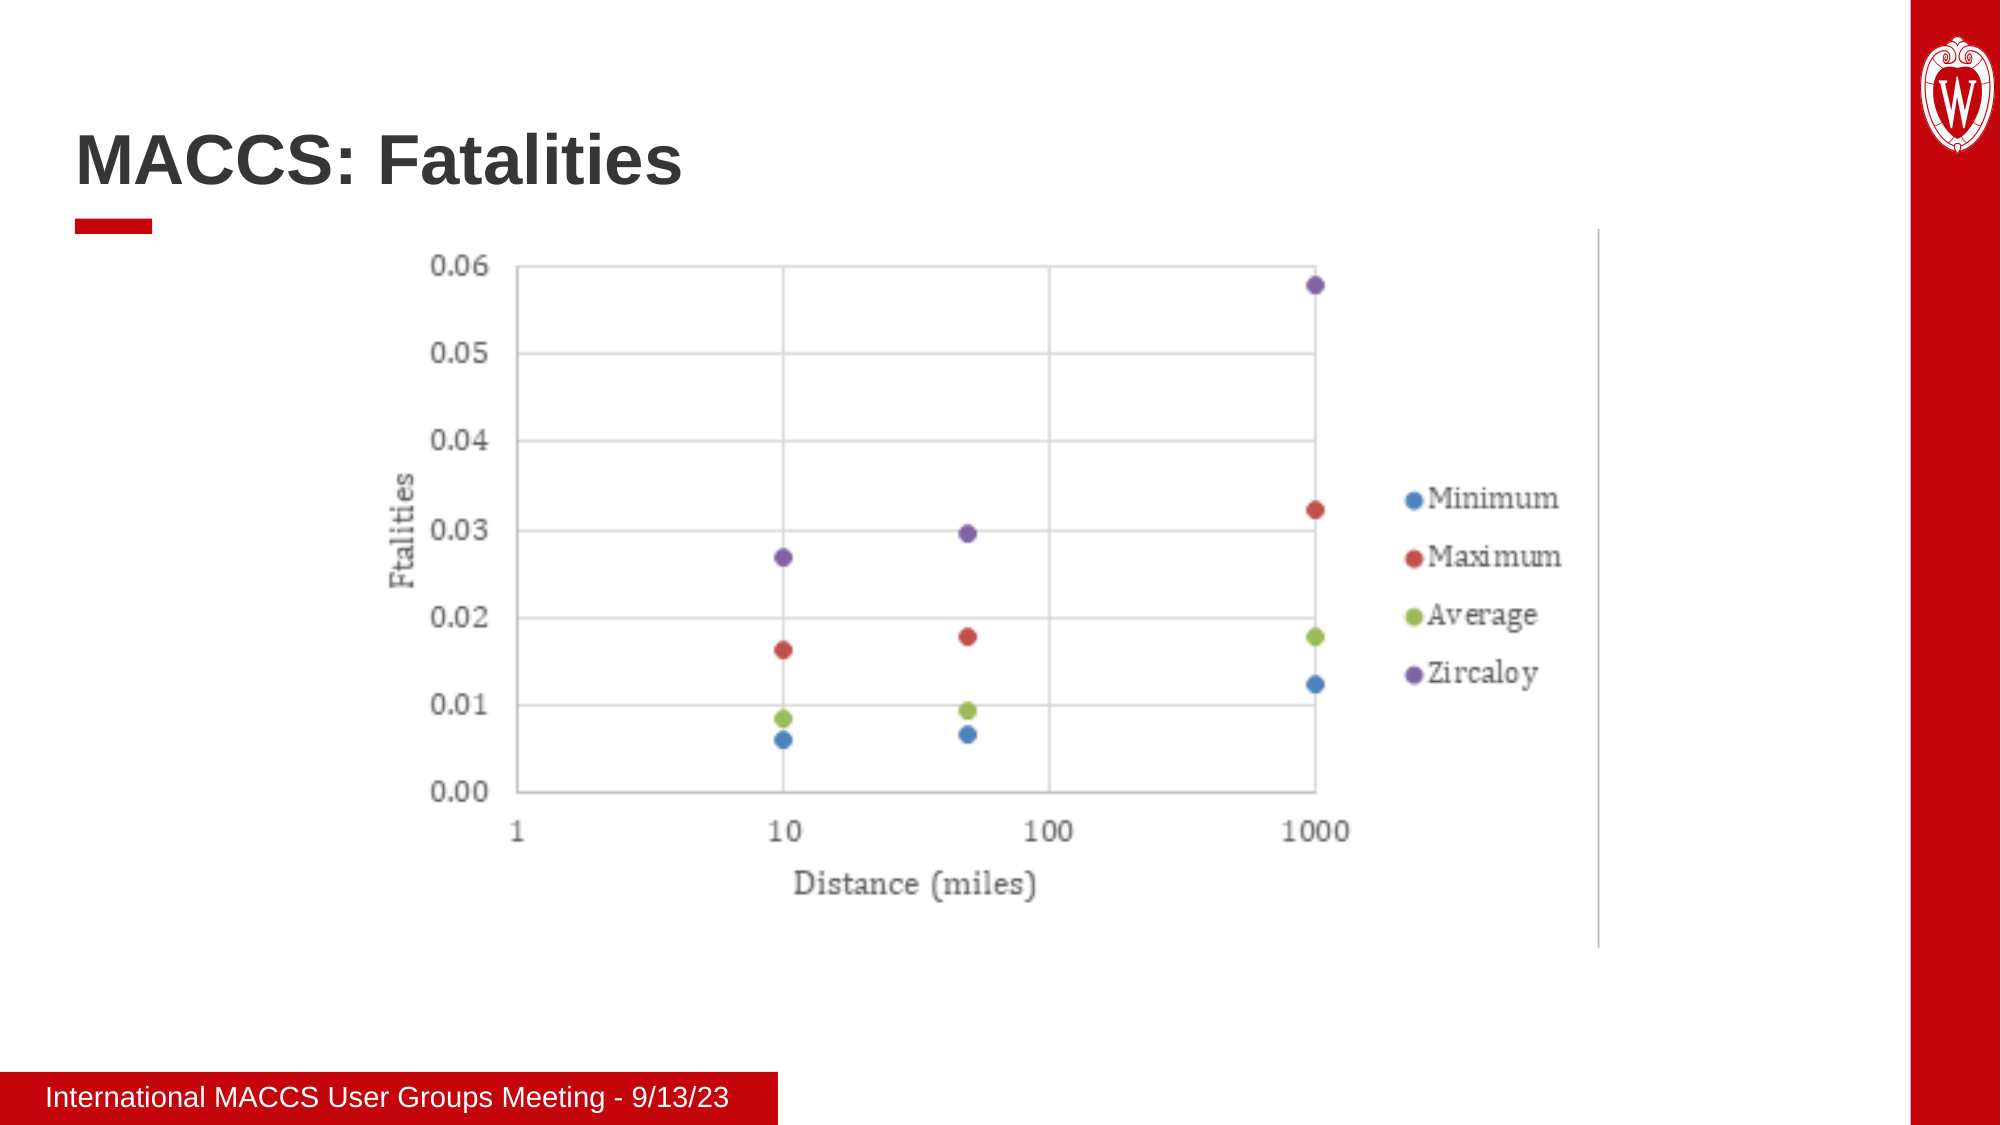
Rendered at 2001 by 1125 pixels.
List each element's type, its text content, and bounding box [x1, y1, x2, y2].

picture [1920, 36, 1995, 154]
list International MACCS User Groups Meeting - 9/13/23 [0, 1071, 778, 1125]
text_box [617, 193, 2000, 299]
picture [335, 229, 1602, 948]
list MACCS: Fatalities [75, 115, 1863, 200]
text_box [1602, 299, 2000, 303]
